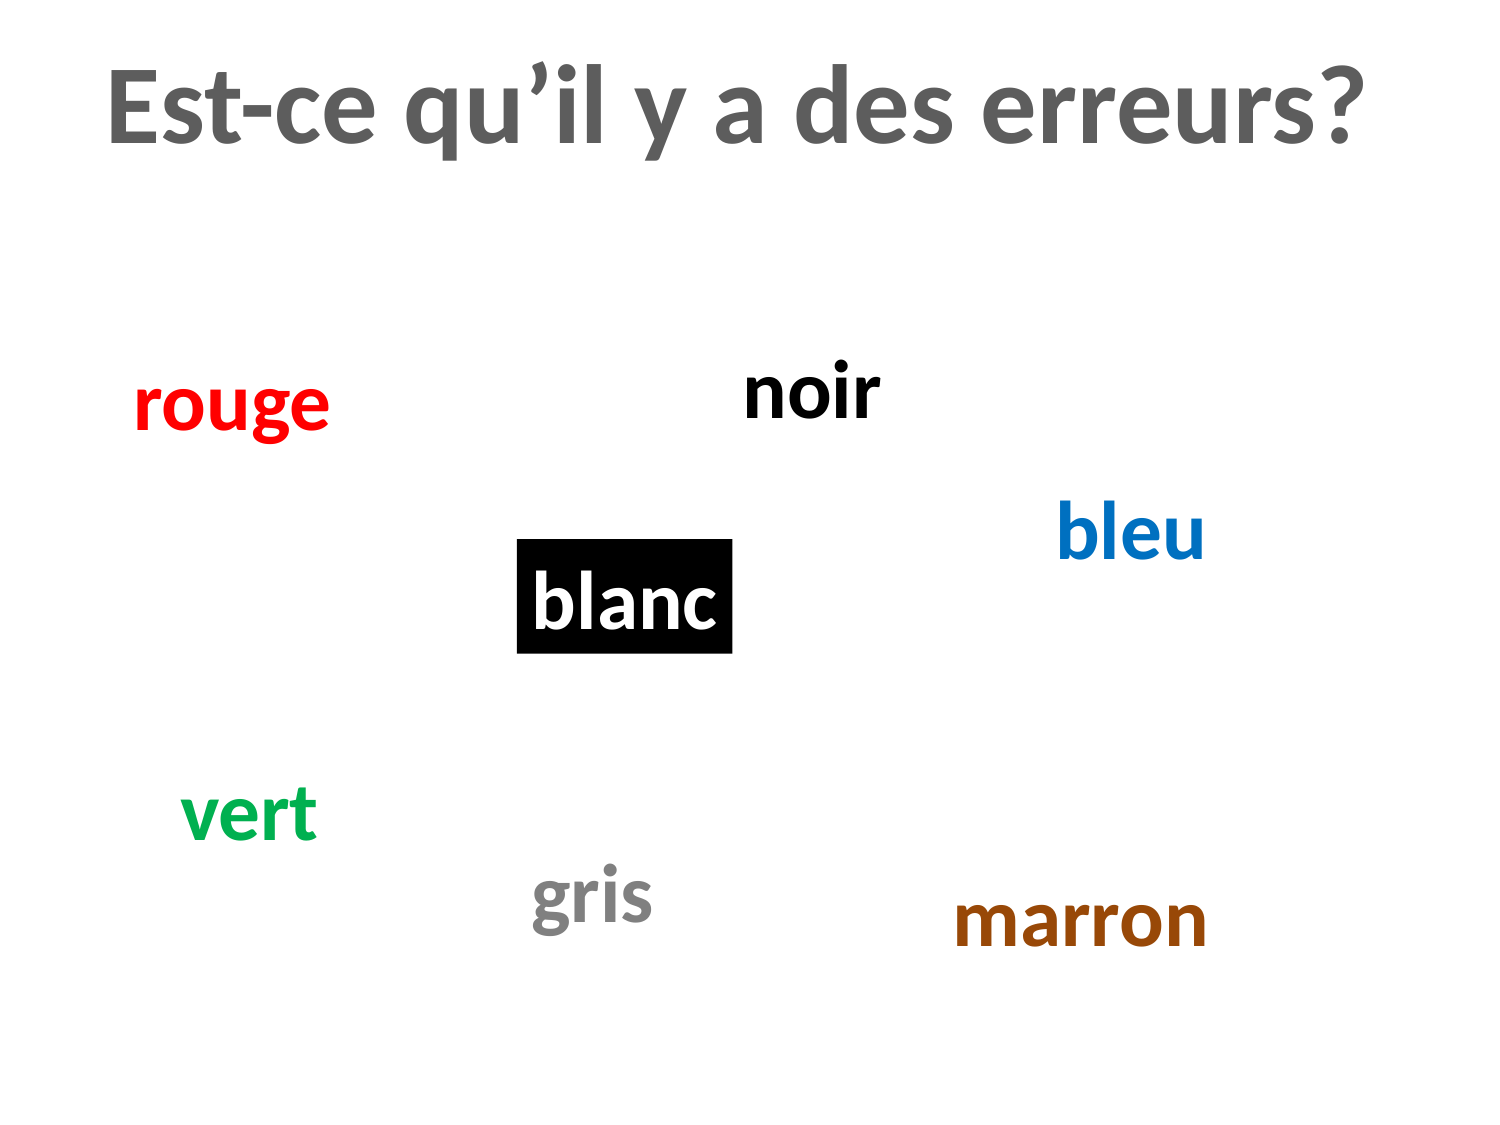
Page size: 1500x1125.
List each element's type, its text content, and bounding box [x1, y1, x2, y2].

text_box blanc [516, 539, 733, 654]
text_box gris [516, 832, 670, 947]
text_box Est-ce qu’il y a des erreurs? [46, 23, 1430, 174]
text_box rouge [118, 339, 347, 455]
text_box bleu [1031, 468, 1231, 584]
text_box noir [727, 328, 897, 443]
text_box vert [165, 750, 334, 865]
text_box marron [913, 855, 1249, 971]
